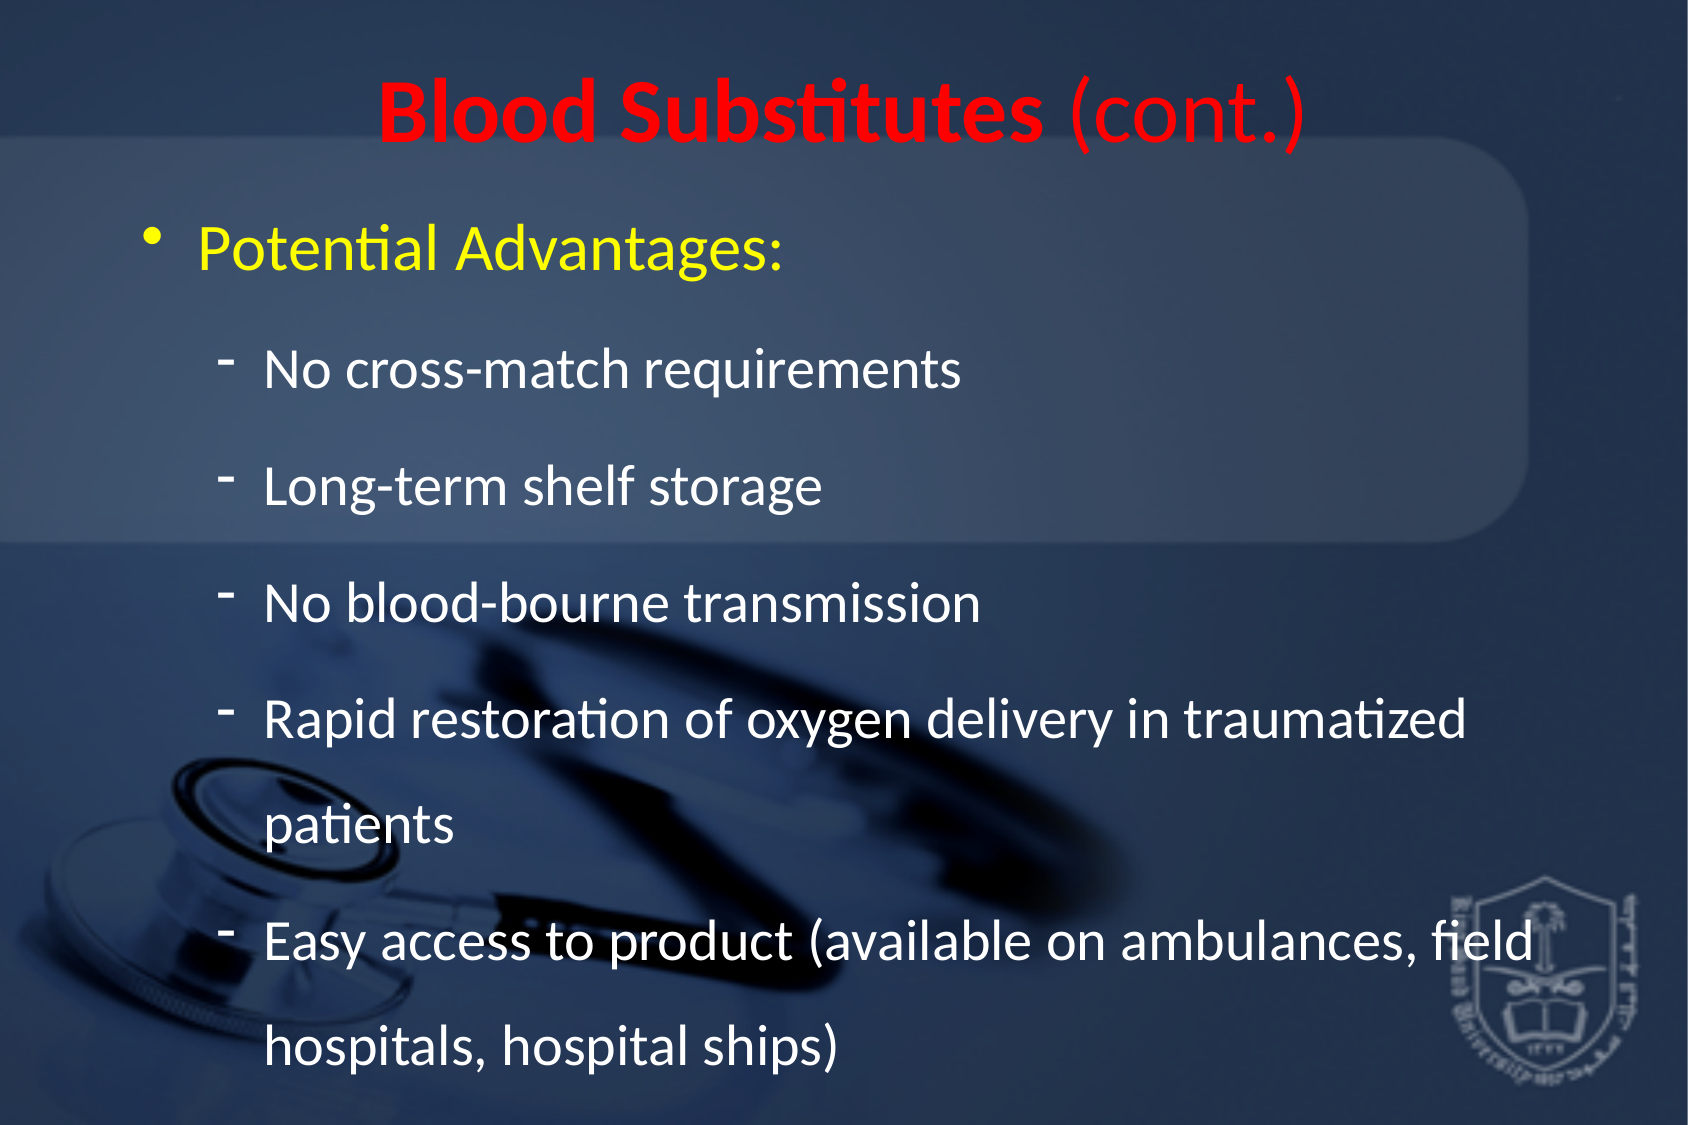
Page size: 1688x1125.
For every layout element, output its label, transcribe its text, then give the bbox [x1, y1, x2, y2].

list Potential Advantages: No cross-match requirements Long-term shelf storage No blood-bourne transmission Rapid restoration of oxygen delivery in traumatized patients Easy access to product (available on ambulances, field hospitals, hospital ships) [126, 196, 1561, 872]
picture [0, 0, 1688, 1125]
title Blood Substitutes (cont.) [126, 37, 1561, 175]
